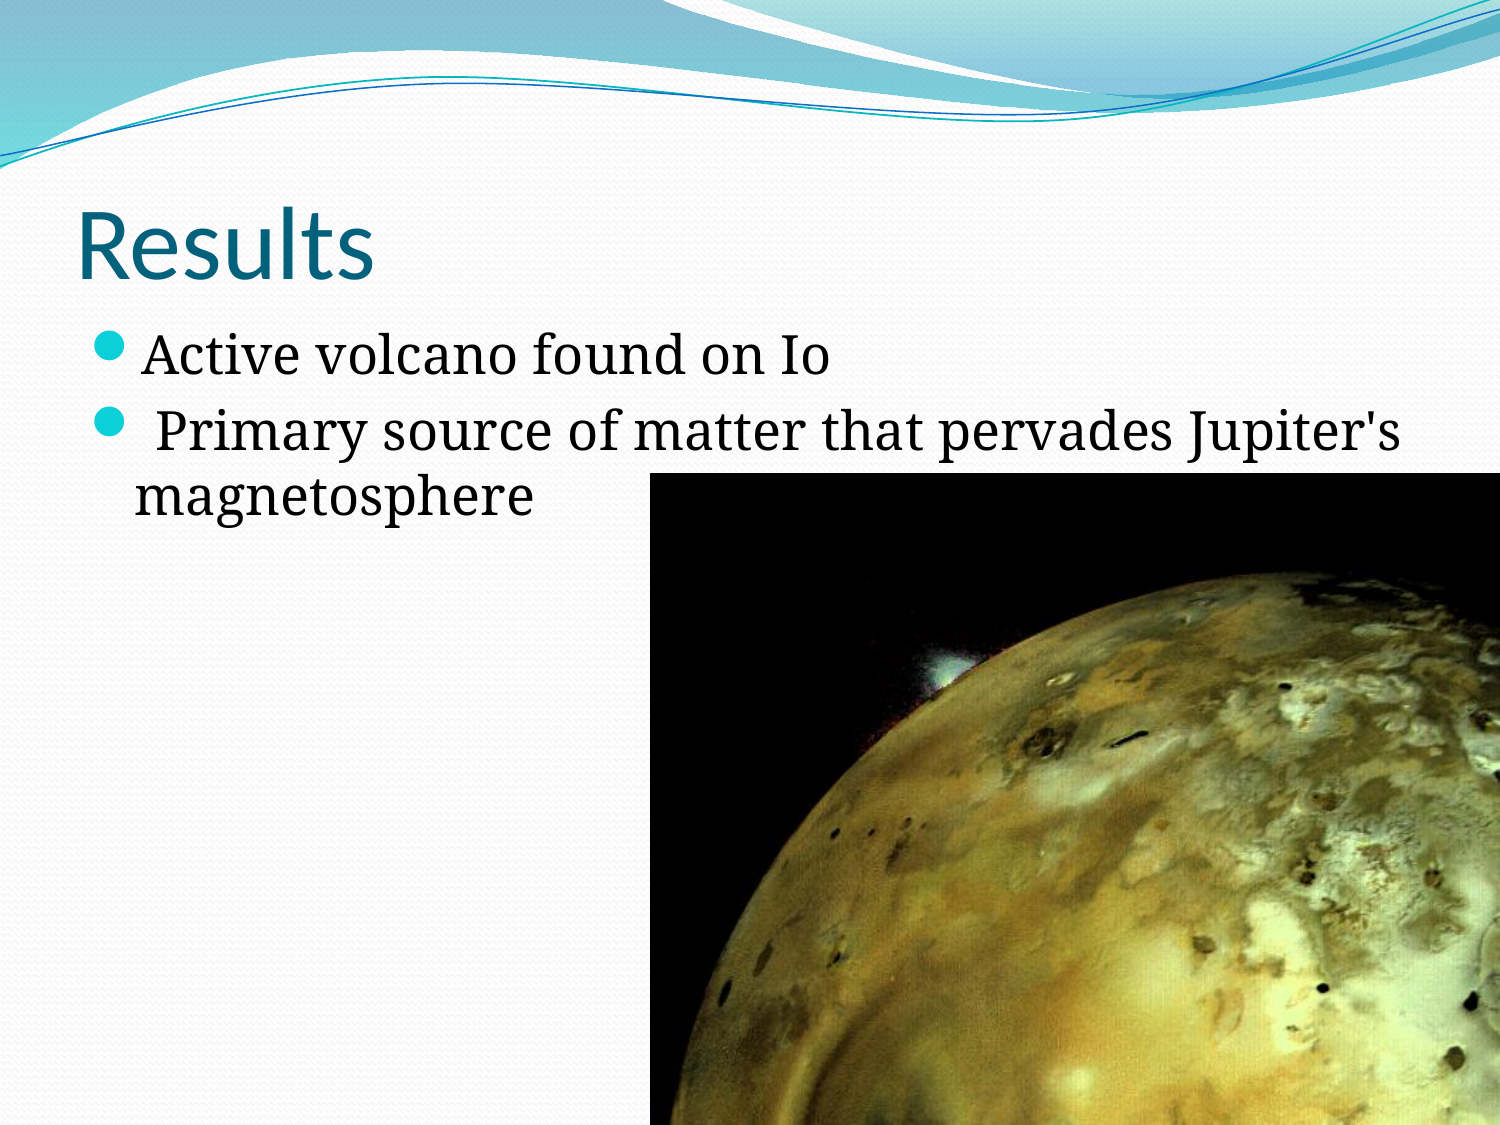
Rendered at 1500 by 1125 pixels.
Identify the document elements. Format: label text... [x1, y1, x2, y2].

list Active volcano found on Io Primary source of matter that pervades Jupiter's magnetosphere [74, 312, 1426, 1033]
picture [649, 473, 1500, 1125]
title Results [74, 112, 1426, 301]
